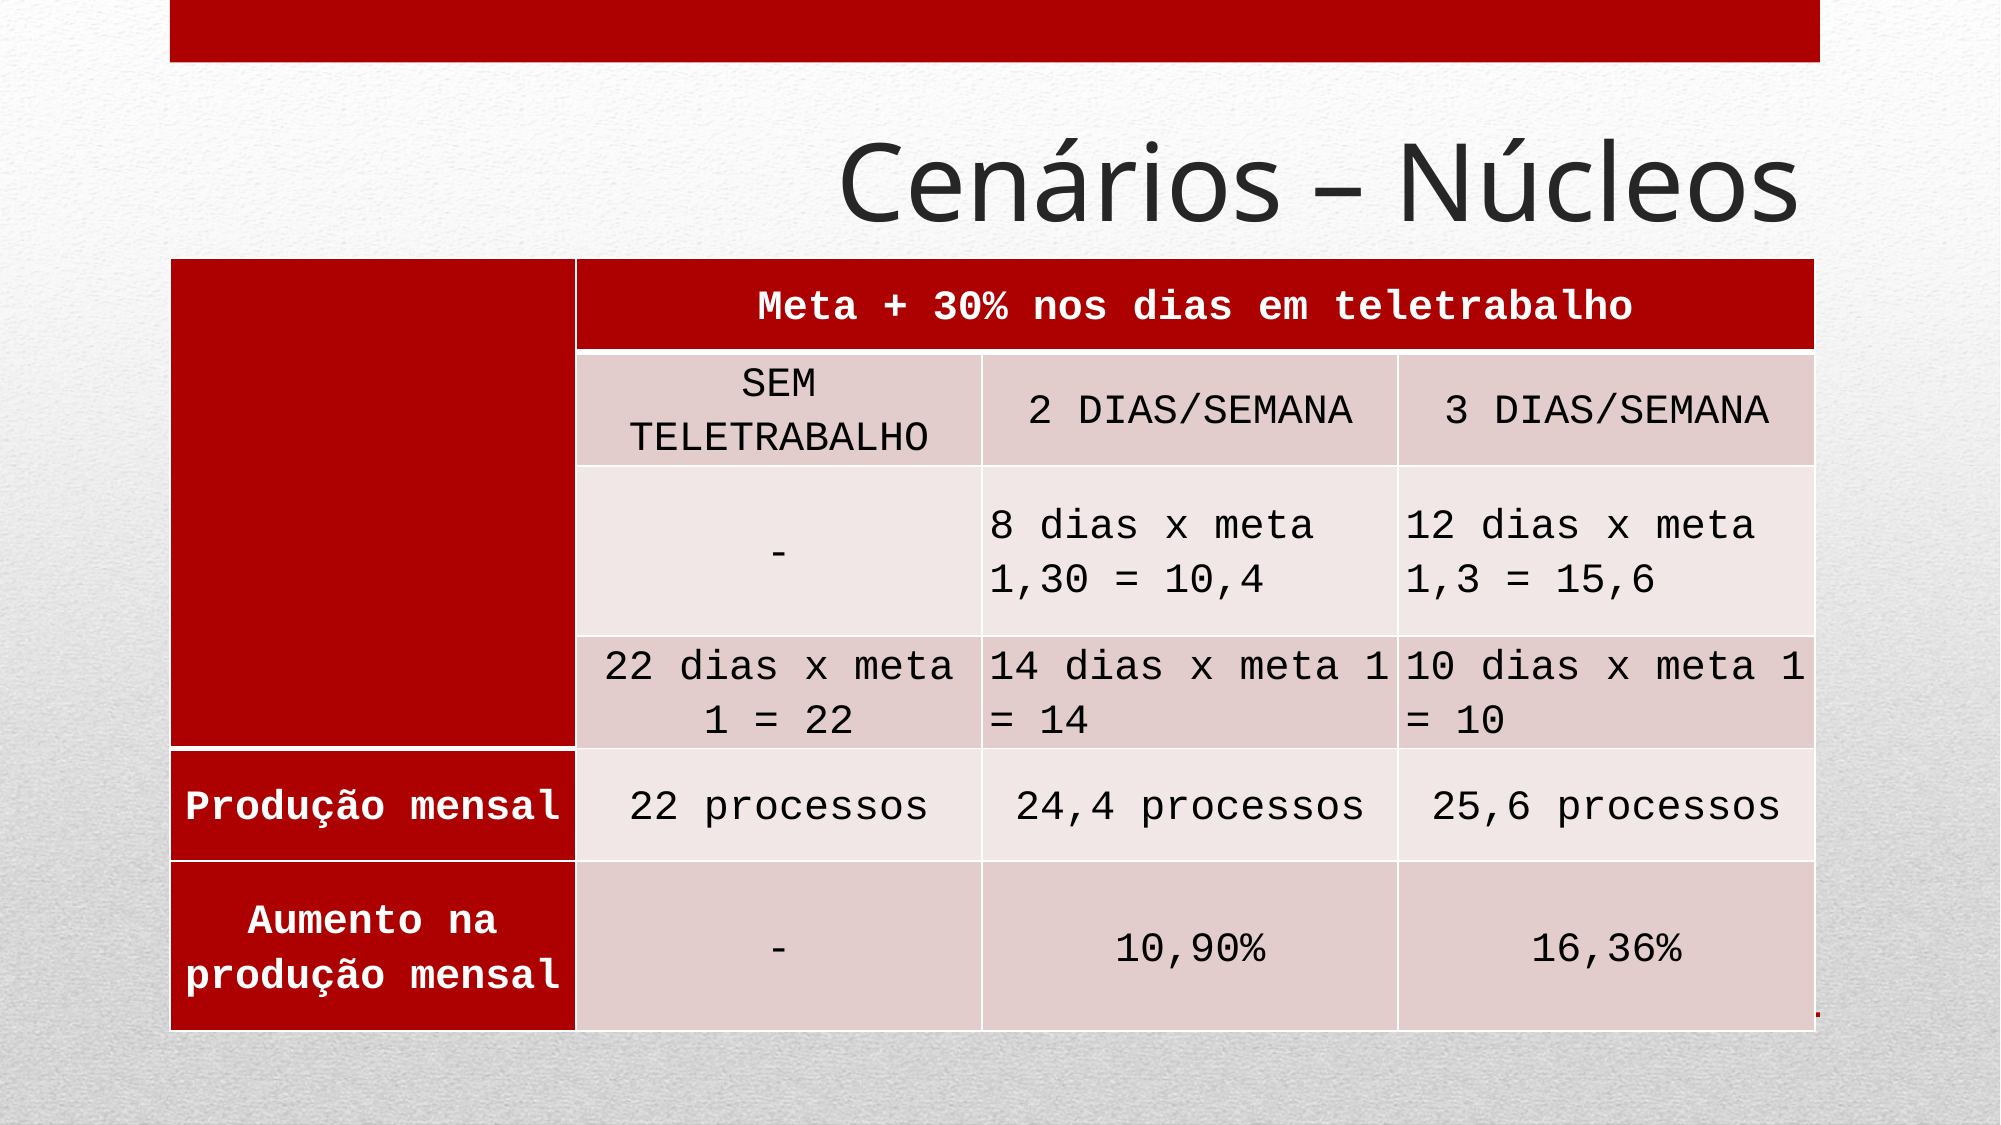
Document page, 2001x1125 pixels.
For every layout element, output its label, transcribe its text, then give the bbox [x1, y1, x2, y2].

table_cell 24,4 processos [983, 749, 1397, 860]
table_cell 22 dias x meta 1 = 22 [577, 637, 981, 748]
table_cell SEM TELETRABALHO [577, 355, 981, 465]
table_cell 3 DIAS/SEMANA [1399, 355, 1814, 465]
table_cell 22 processos [577, 749, 981, 860]
table_cell 12 dias x meta 1,3 = 15,6 [1399, 467, 1814, 635]
table_cell - [577, 467, 981, 635]
table_cell Produção mensal [171, 751, 575, 860]
table_cell 10,90% [983, 862, 1397, 1030]
table_cell 14 dias x meta 1 = 14 [983, 637, 1397, 748]
title Cenários – Núcleos [267, 88, 1818, 251]
table_header [171, 259, 575, 746]
table_cell 8 dias x meta 1,30 = 10,4 [983, 467, 1397, 635]
table_cell 10 dias x meta 1 = 10 [1399, 637, 1814, 748]
table_cell - [577, 862, 981, 1030]
table_cell 2 DIAS/SEMANA [983, 355, 1397, 465]
table_cell 16,36% [1399, 862, 1814, 1030]
table_cell Aumento na produção mensal [171, 862, 575, 1030]
table_header Meta + 30% nos dias em teletrabalho [577, 259, 1814, 349]
table_cell 25,6 processos [1399, 749, 1814, 860]
